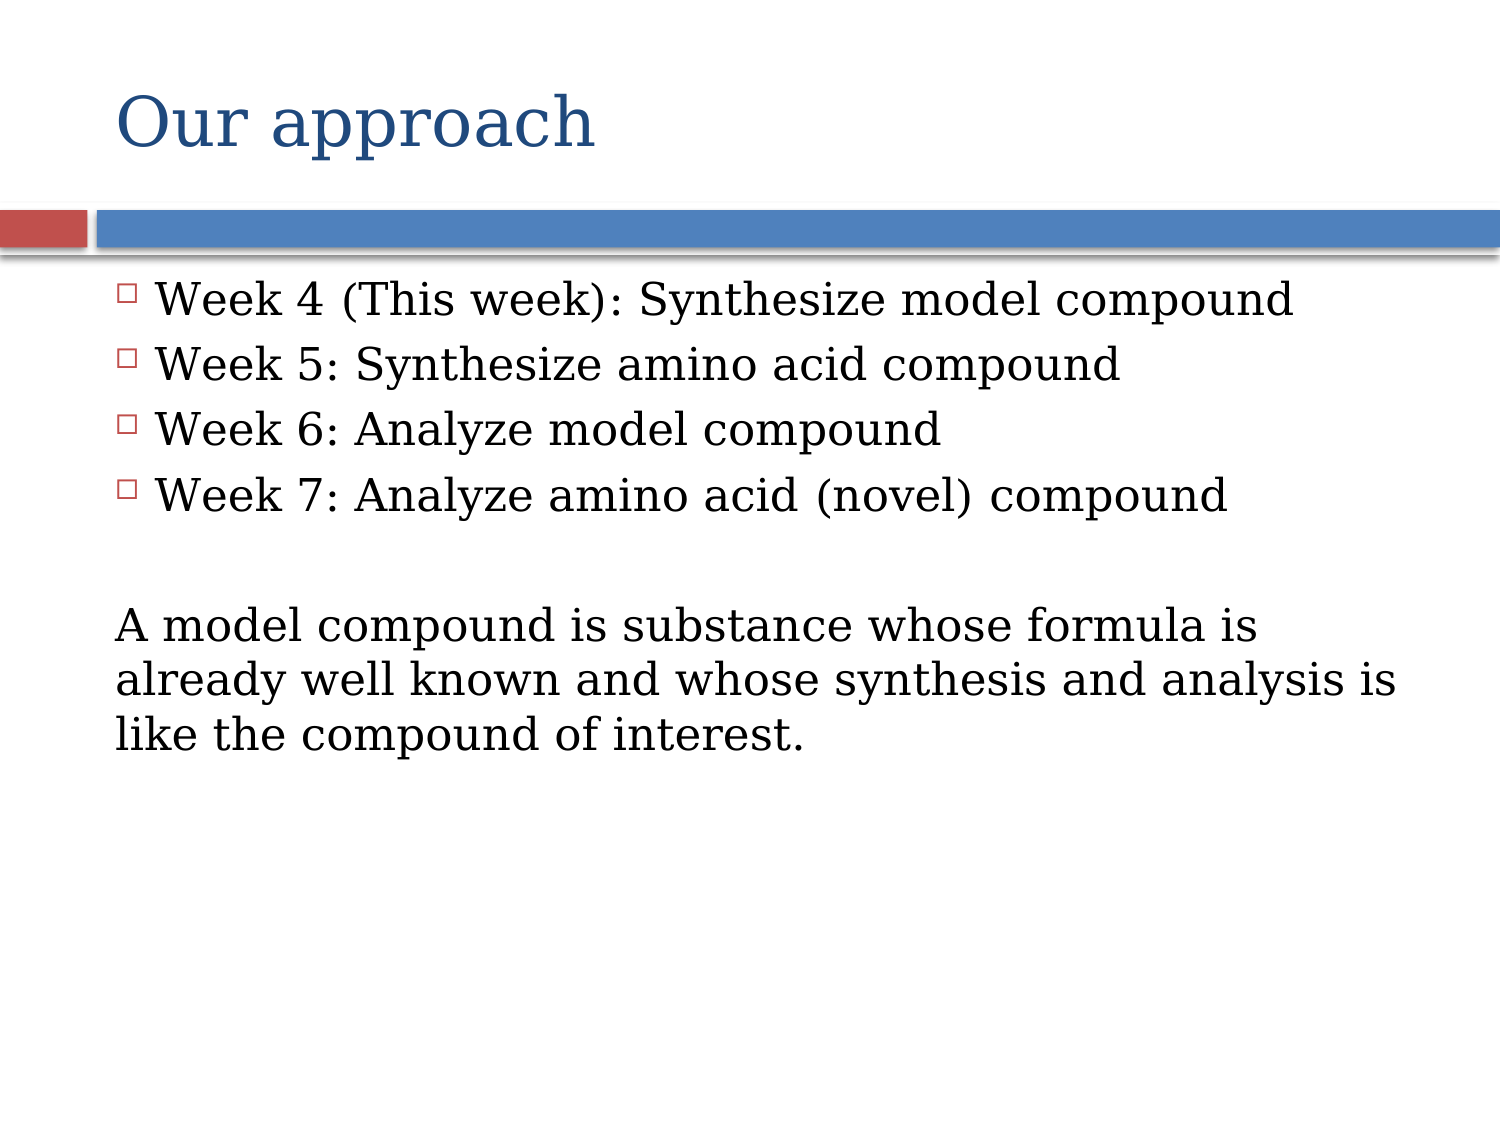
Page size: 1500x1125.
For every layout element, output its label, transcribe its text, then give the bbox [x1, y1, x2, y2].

title Our approach [100, 37, 1438, 200]
list Week 4 (This week): Synthesize model compound Week 5: Synthesize amino acid compound Week 6: Analyze model compound Week 7: Analyze amino acid (novel) compound A model compound is substance whose formula is already well known and whose synthesis and analysis is like the compound of interest. [100, 262, 1438, 1000]
